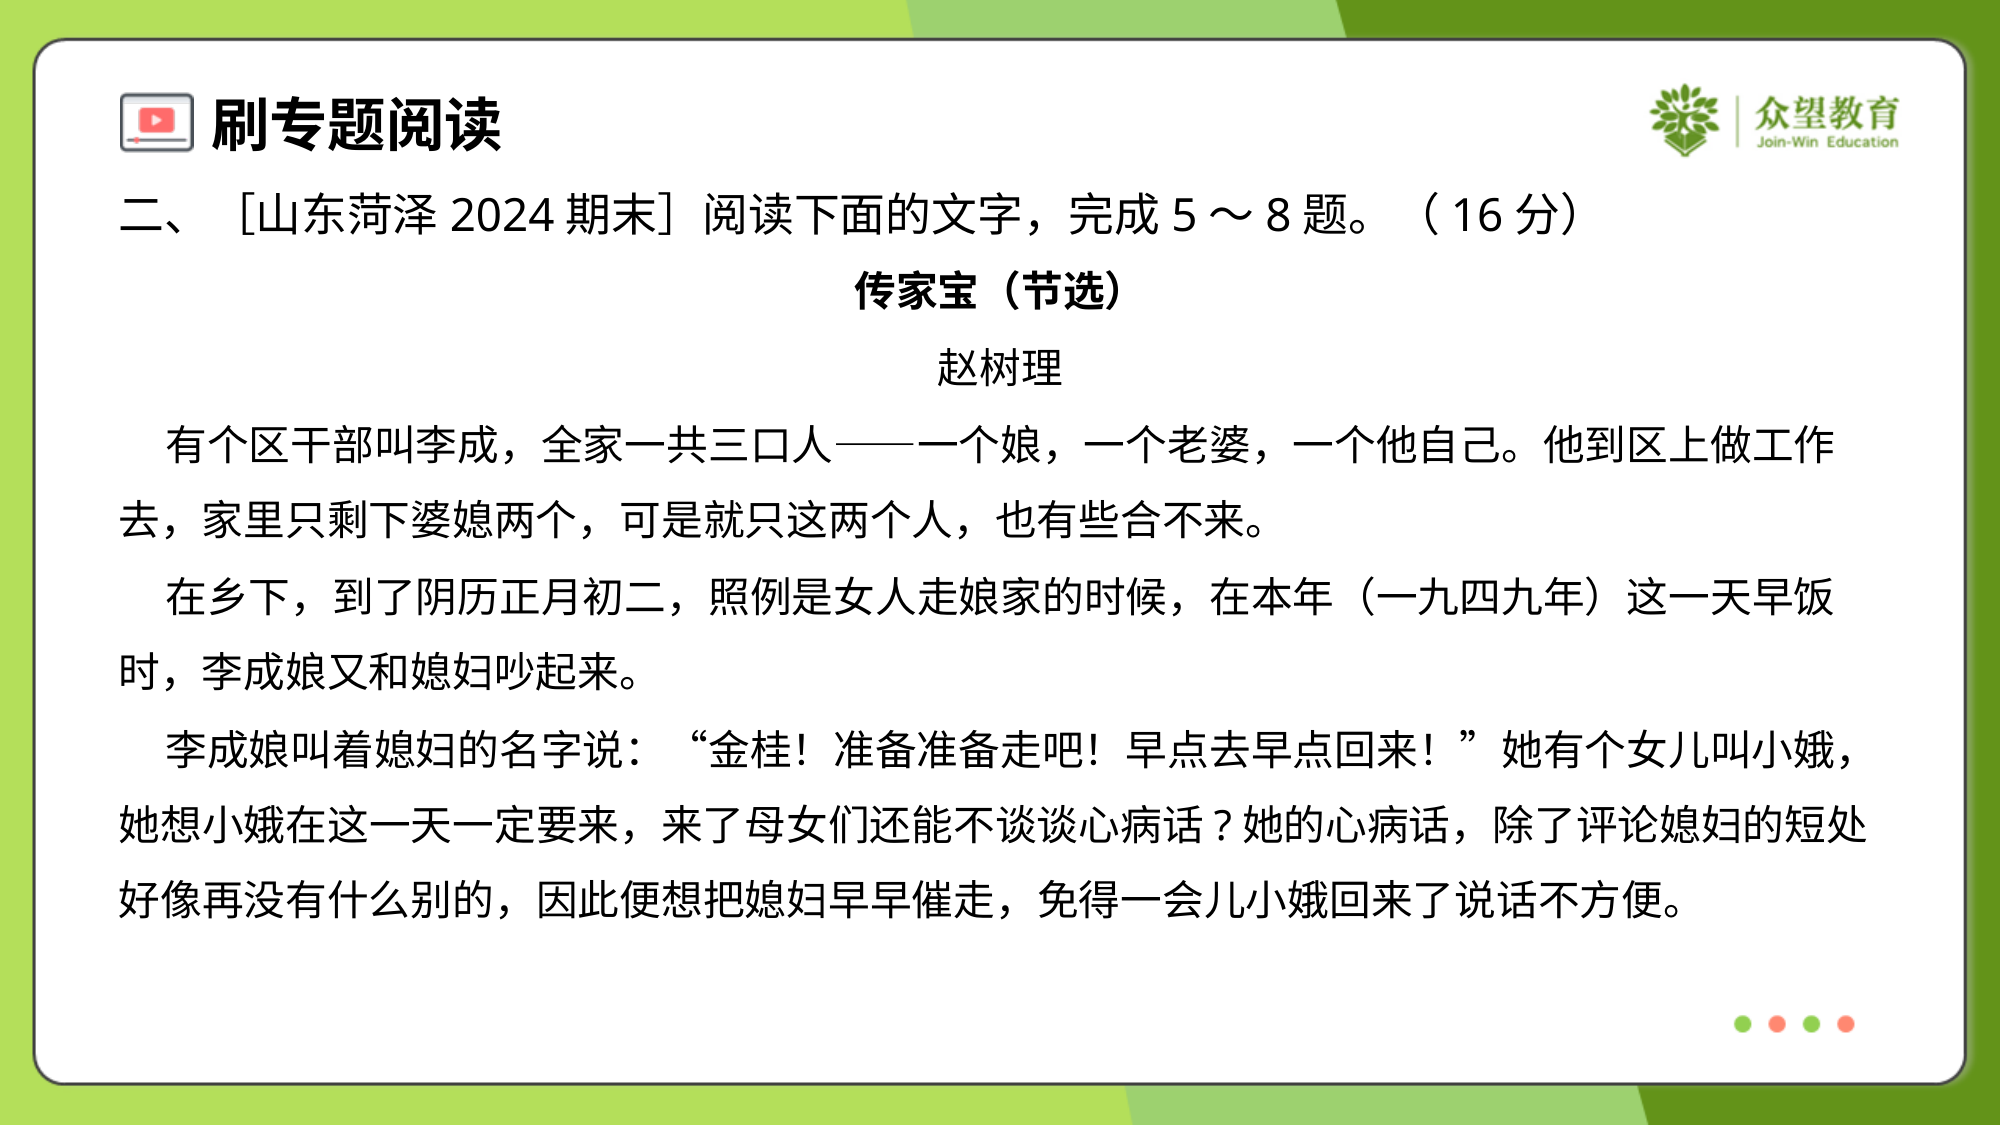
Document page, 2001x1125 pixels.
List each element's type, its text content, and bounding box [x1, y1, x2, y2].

picture [0, 0, 2000, 1125]
text_box 传家宝（节选） 赵树理 有个区干部叫李成，全家一共三口人——一个娘，一个老婆，一个他自己。他到区上做工作 去，家里只剩下婆媳两个，可是就只这两个人，也有些合不来。 在乡下，到了阴历正月初二，照例是女人走娘家的时候，在本年（一九四九年）这一天早饭 时，李成娘又和媳妇吵起来。 李成娘叫着媳妇的名字说：“金桂！准备准备走吧！早点去早点回来！”她有个女儿叫小娥， 她想小娥在这一天一定要来，来了母女们还能不谈谈心病话?她的心病话，除了评论媳妇的短处 好像再没有什么别的，因此便想把媳妇早早催走，免得一会儿小娥回来了说话不方便。 [118, 240, 1883, 924]
text_box 二、［山东菏泽2024期末］阅读下面的文字，完成5～8题。（16分） [118, 158, 1883, 240]
